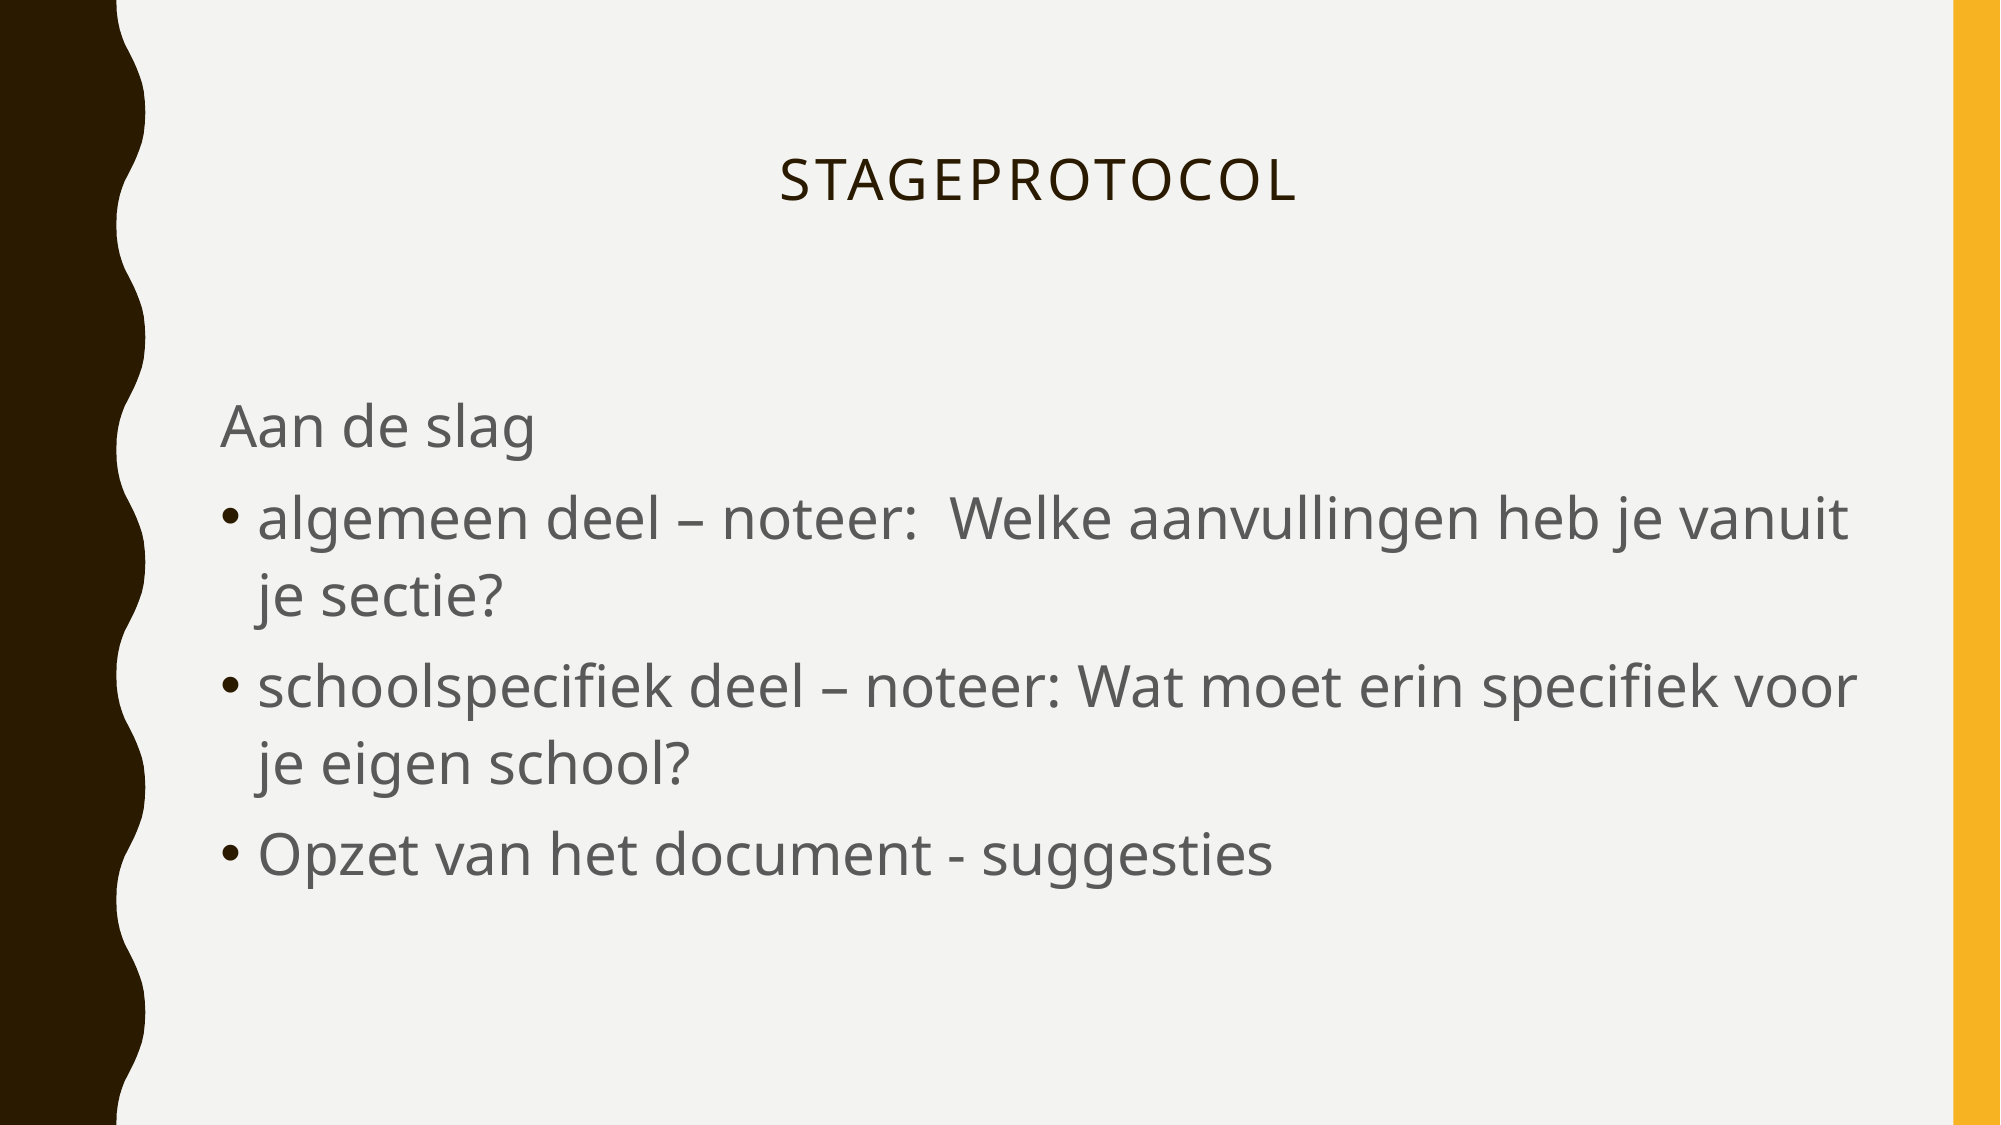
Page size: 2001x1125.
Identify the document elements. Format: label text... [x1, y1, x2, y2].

title Stageprotocol [205, 143, 1875, 290]
list Aan de slag algemeen deel – noteer: Welke aanvullingen heb je vanuit je sectie? schoolspecifiek deel – noteer: Wat moet erin specifiek voor je eigen school? Opzet van het document - suggesties [205, 375, 1875, 965]
